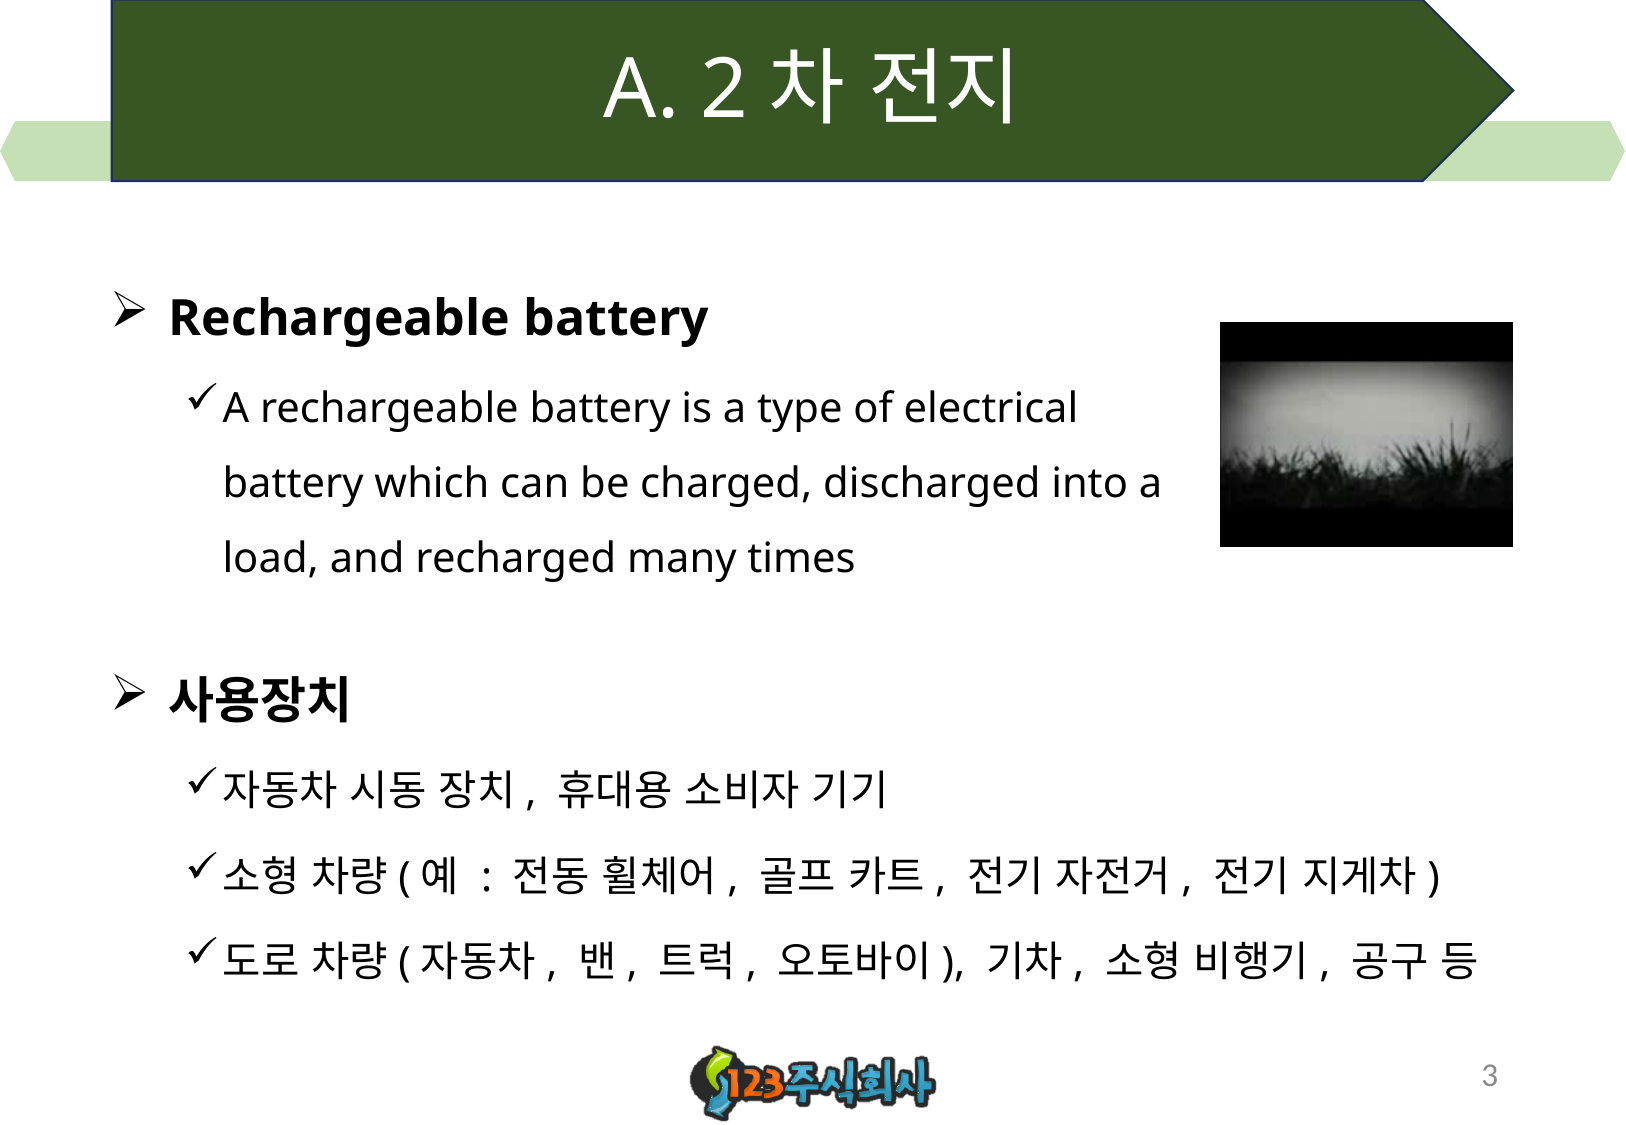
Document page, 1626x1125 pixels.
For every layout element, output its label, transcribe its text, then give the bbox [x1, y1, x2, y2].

list Rechargeable battery A rechargeable battery is a type of electrical battery which can be charged, discharged into a load, and recharged many times [95, 247, 1204, 616]
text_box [1220, 321, 1514, 548]
title A. 2차 전지 [0, 0, 1625, 182]
text_box 사용장치 자동차 시동 장치, 휴대용 소비자 기기 소형 차량(예 : 전동 휠체어, 골프 카트, 전기 자전거, 전기 지게차) 도로 차량(자동차, 밴, 트럭, 오토바이), 기차, 소형 비행기, 공구 등 [95, 631, 1497, 999]
slide_number 3 [1147, 1042, 1514, 1103]
picture [678, 1032, 947, 1125]
